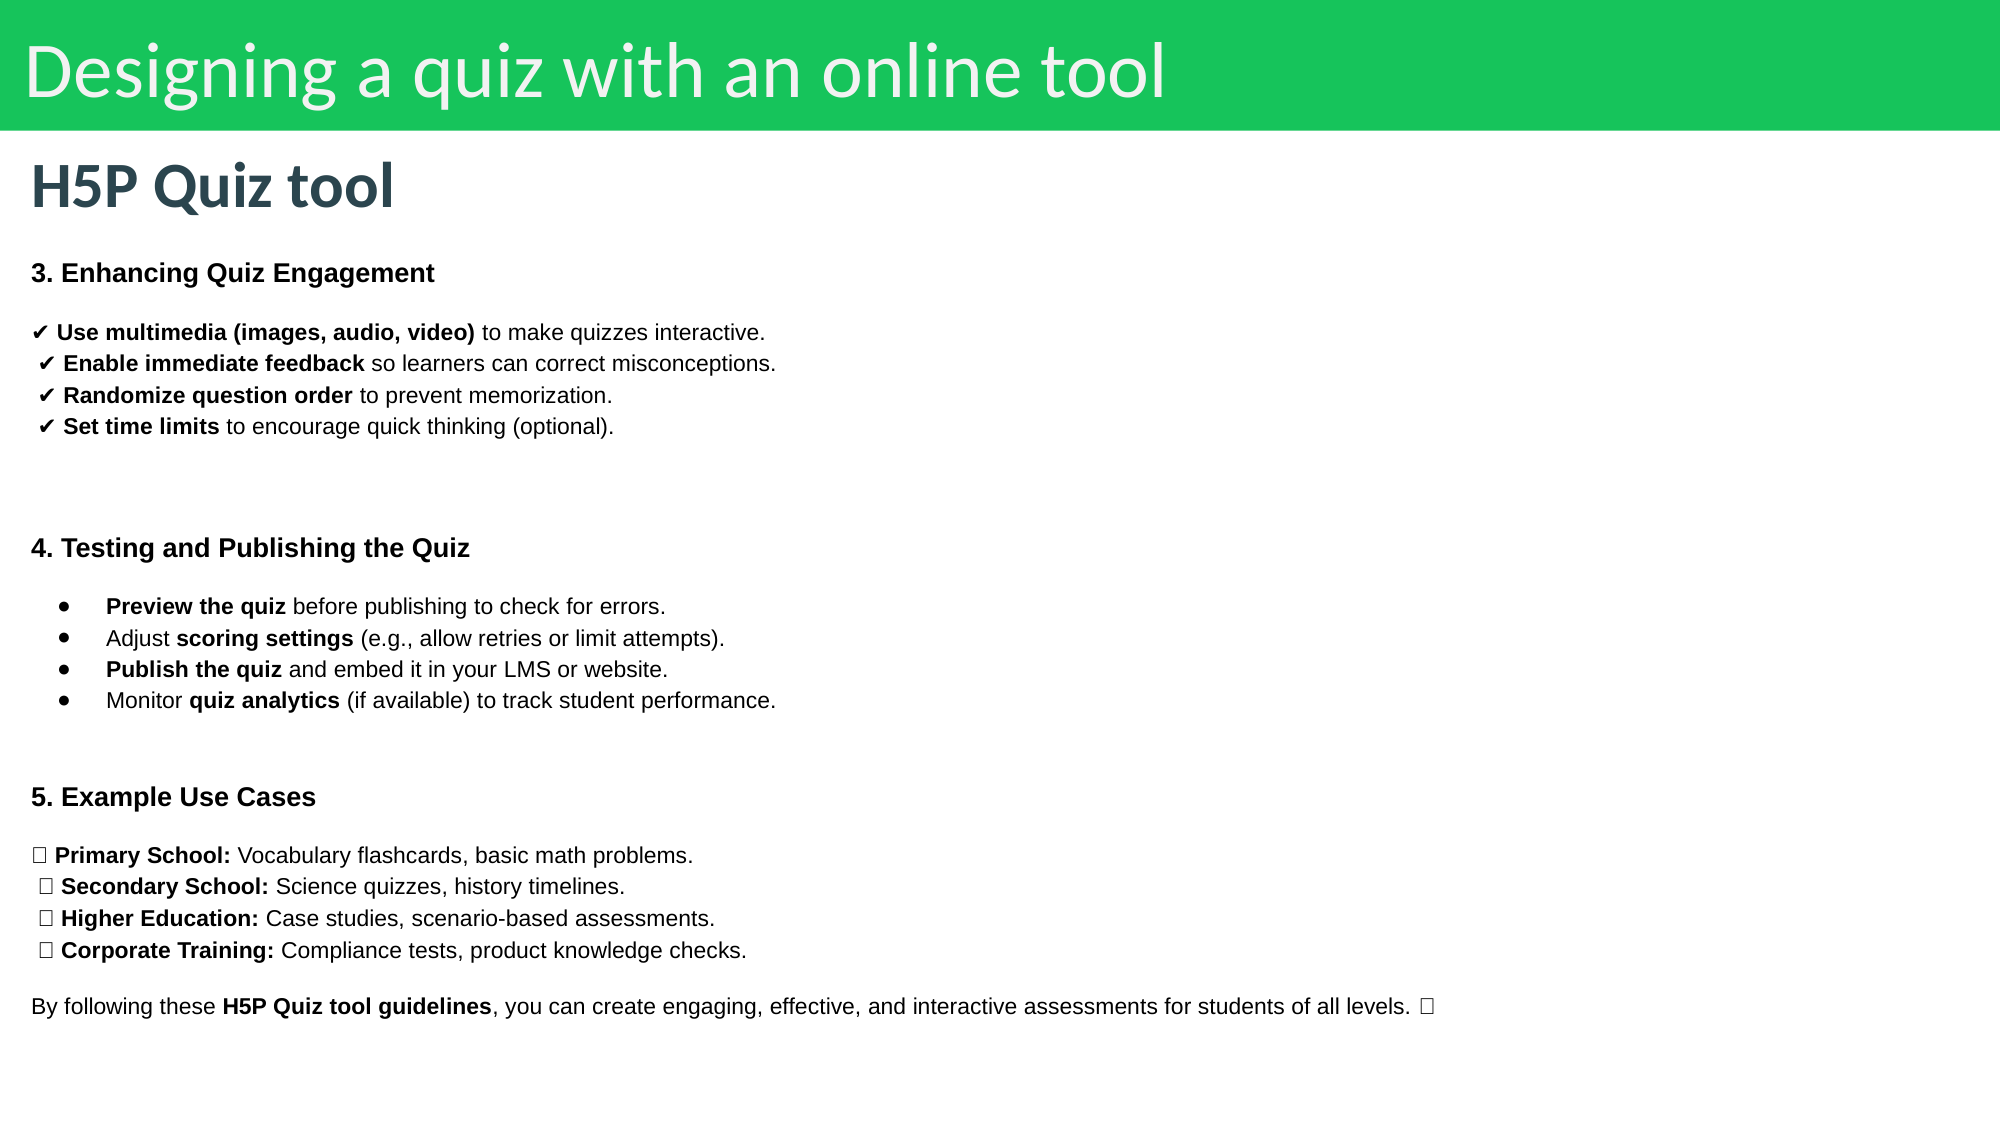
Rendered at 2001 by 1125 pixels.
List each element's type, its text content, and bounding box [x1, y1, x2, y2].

list H5P Quiz tool 3. Enhancing Quiz Engagement ✔ Use multimedia (images, audio, video) to make quizzes interactive. ✔ Enable immediate feedback so learners can correct misconceptions. ✔ Randomize question order to prevent memorization. ✔ Set time limits to encourage quick thinking (optional). 4. Testing and Publishing the Quiz Preview the quiz before publishing to check for errors. Adjust scoring settings (e.g., allow retries or limit attempts). Publish the quiz and embed it in your LMS or website. Monitor quiz analytics (if available) to track student performance. 5. Example Use Cases ✅ Primary School: Vocabulary flashcards, basic math problems. ✅ Secondary School: Science quizzes, history timelines. ✅ Higher Education: Case studies, scenario-based assessments. ✅ Corporate Training: Compliance tests, product knowledge checks. By following these H5P Quiz tool guidelines, you can create engaging, effective, and interactive assessments for students of all levels. 🚀 [16, 144, 1976, 1108]
title Designing a quiz with an online tool [16, 13, 1976, 131]
